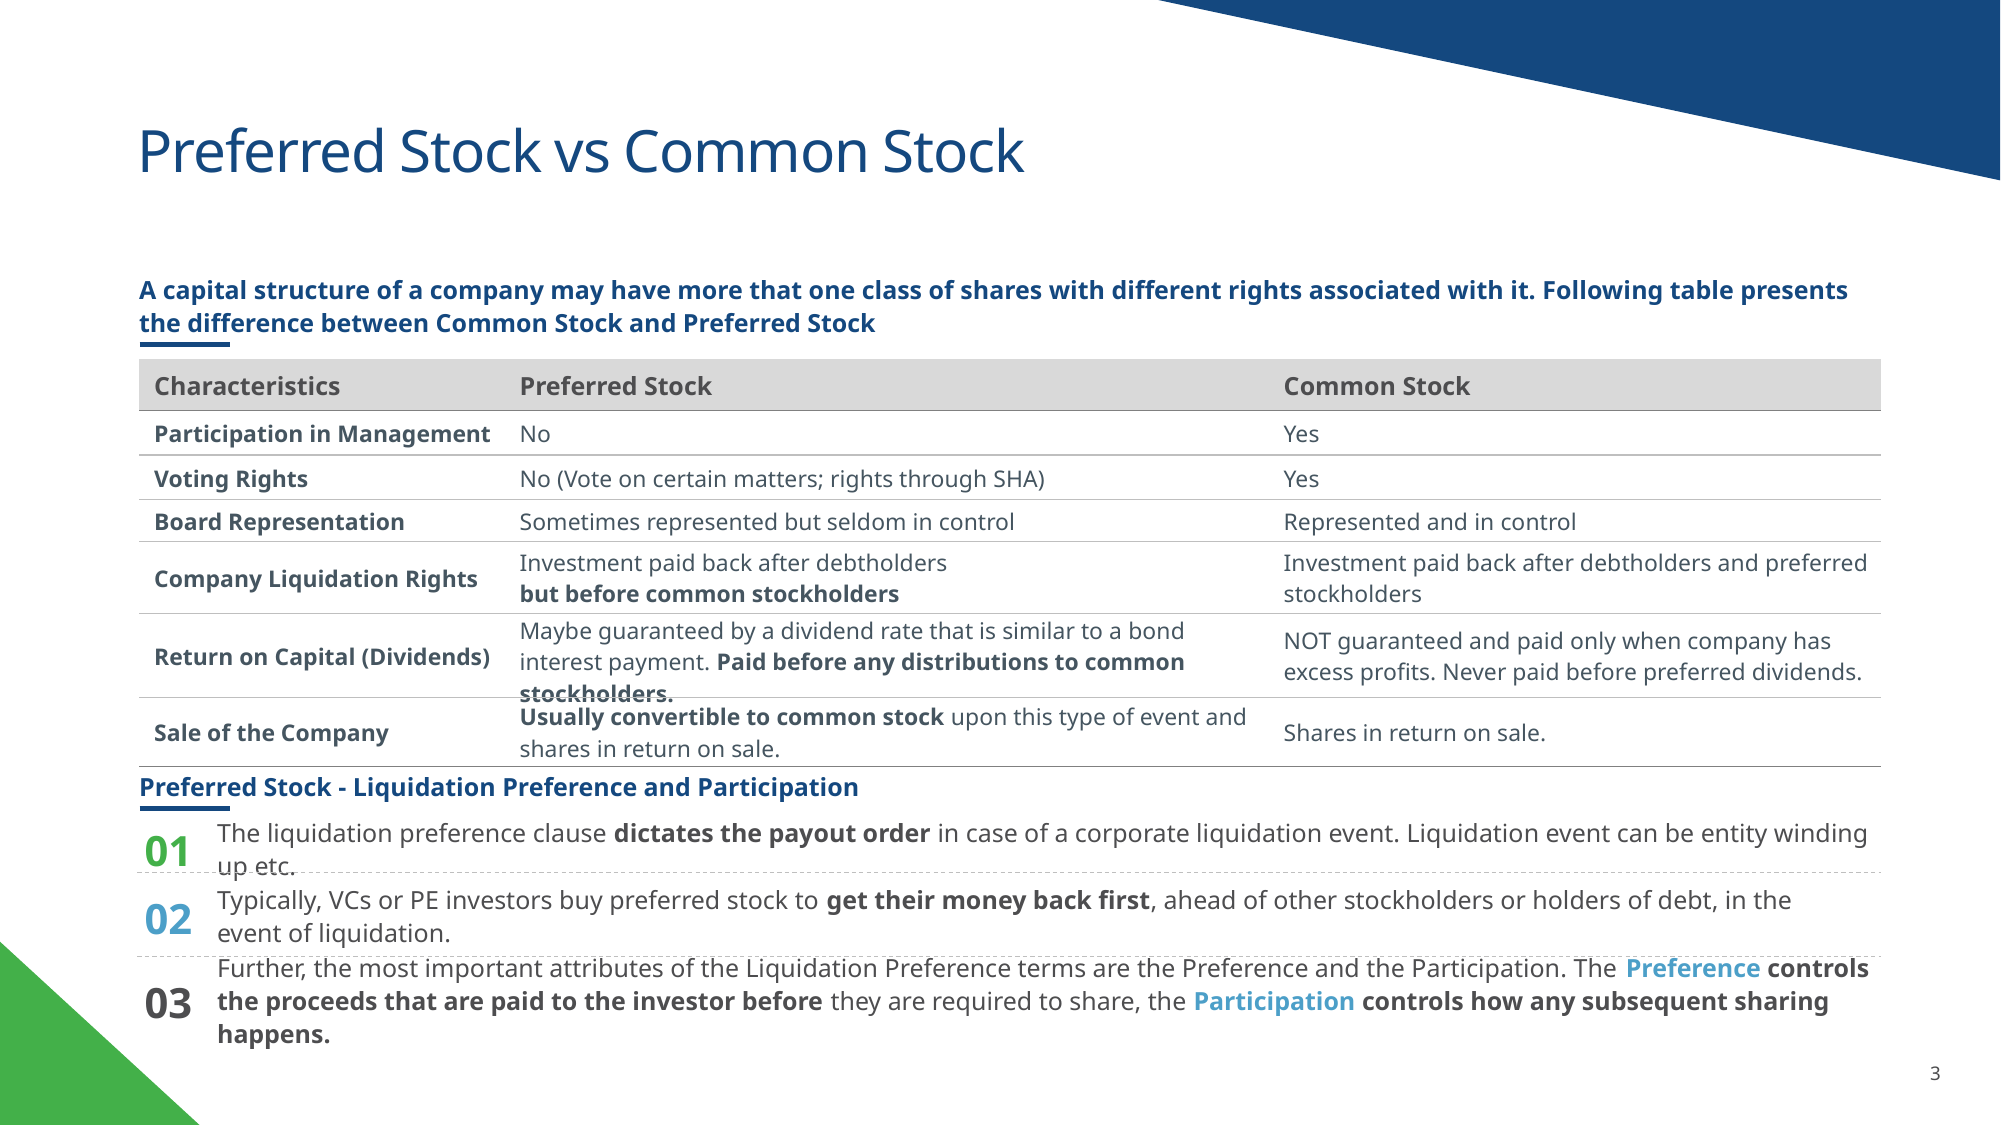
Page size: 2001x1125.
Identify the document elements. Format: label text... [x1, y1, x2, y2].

table_cell No (Vote on certain matters; rights through SHA) [505, 456, 1269, 499]
table_cell Investment paid back after debtholders but before common stockholders [505, 542, 1269, 613]
table_cell Shares in return on sale. [1269, 698, 1881, 766]
table_cell Sale of the Company [139, 698, 505, 766]
text_box A capital structure of a company may have more that one class of shares with different rights associated with it. Following table presents the difference between Common Stock and Preferred Stock [139, 263, 1882, 345]
text_box Preferred Stock - Liquidation Preference and Participation [139, 760, 1882, 809]
table_cell Maybe guaranteed by a dividend rate that is similar to a bond interest payment. Paid before any distributions to common stockholders. [505, 614, 1269, 697]
text_box The liquidation preference clause dictates the payout order in case of a corporate liquidation event. Liquidation event can be entity winding up etc. [217, 823, 1882, 872]
table_cell NOT guaranteed and paid only when company has excess profits. Never paid before preferred dividends. [1269, 614, 1881, 697]
table_cell Participation in Management [139, 411, 505, 454]
table_cell Return on Capital (Dividends) [139, 614, 505, 697]
text_box Further, the most important attributes of the Liquidation Preference terms are the Preference and the Participation. The Preference controls the proceeds that are paid to the investor before they are required to share, the Participation controls how any subsequent sharing happens. [217, 958, 1882, 1040]
table_cell Board Representation [139, 500, 505, 541]
table_header Common Stock [1269, 359, 1881, 410]
text_box 03 [137, 958, 200, 1040]
slide_number 3 [1930, 1058, 2000, 1088]
table_cell No [505, 411, 1269, 454]
table_cell Voting Rights [139, 456, 505, 499]
text_box 02 [137, 874, 200, 956]
table_cell Sometimes represented but seldom in control [505, 500, 1269, 541]
table_header Preferred Stock [505, 359, 1269, 410]
table_cell Usually convertible to common stock upon this type of event and shares in return on sale. [505, 698, 1269, 766]
text_box 01 [137, 823, 200, 872]
table_cell Company Liquidation Rights [139, 542, 505, 613]
title Preferred Stock vs Common Stock [138, 113, 1685, 176]
table_header Characteristics [139, 359, 505, 410]
table_cell Yes [1269, 411, 1881, 454]
table_cell Yes [1269, 456, 1881, 499]
table_cell Represented and in control [1269, 500, 1881, 541]
text_box Typically, VCs or PE investors buy preferred stock to get their money back first, ahead of other stockholders or holders of debt, in the event of liquidation. [217, 874, 1882, 956]
table_cell Investment paid back after debtholders and preferred stockholders [1269, 542, 1881, 613]
